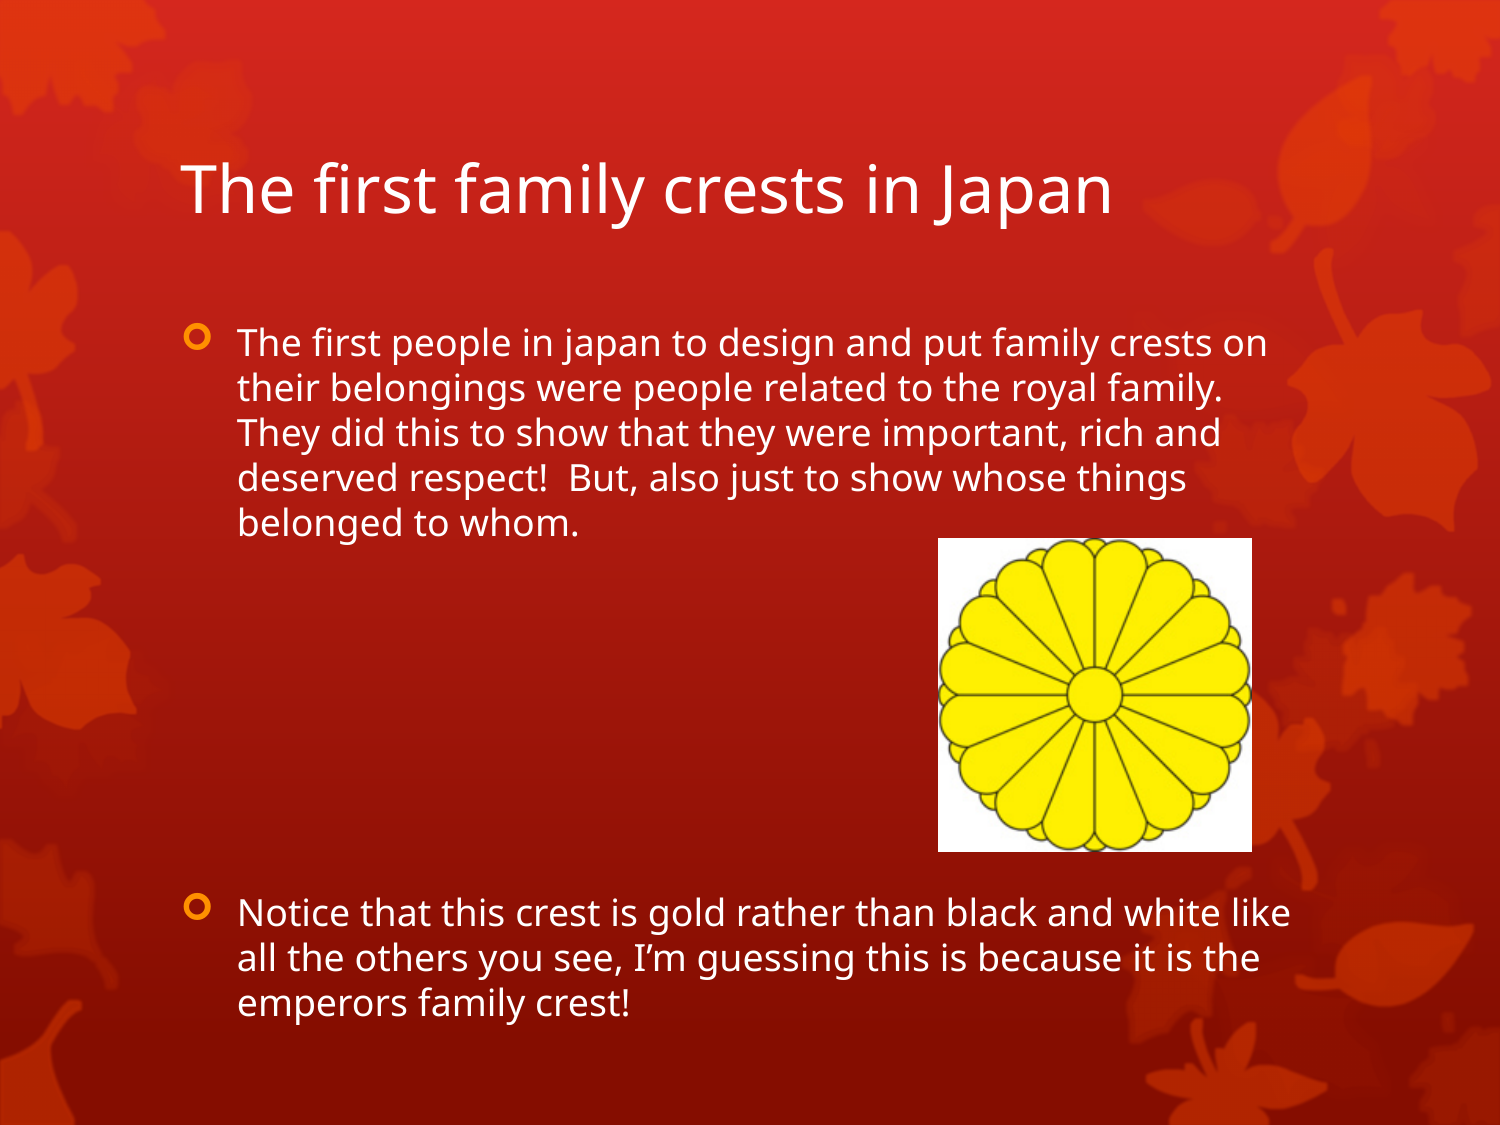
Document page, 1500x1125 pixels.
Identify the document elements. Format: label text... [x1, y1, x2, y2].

picture [938, 538, 1252, 852]
list The first people in japan to design and put family crests on their belongings were people related to the royal family. They did this to show that they were important, rich and deserved respect! But, also just to show whose things belonged to whom. Notice that this crest is gold rather than black and white like all the others you see, I’m guessing this is because it is the emperors family crest! [165, 296, 1335, 1047]
title The first family crests in Japan [165, 110, 1335, 263]
